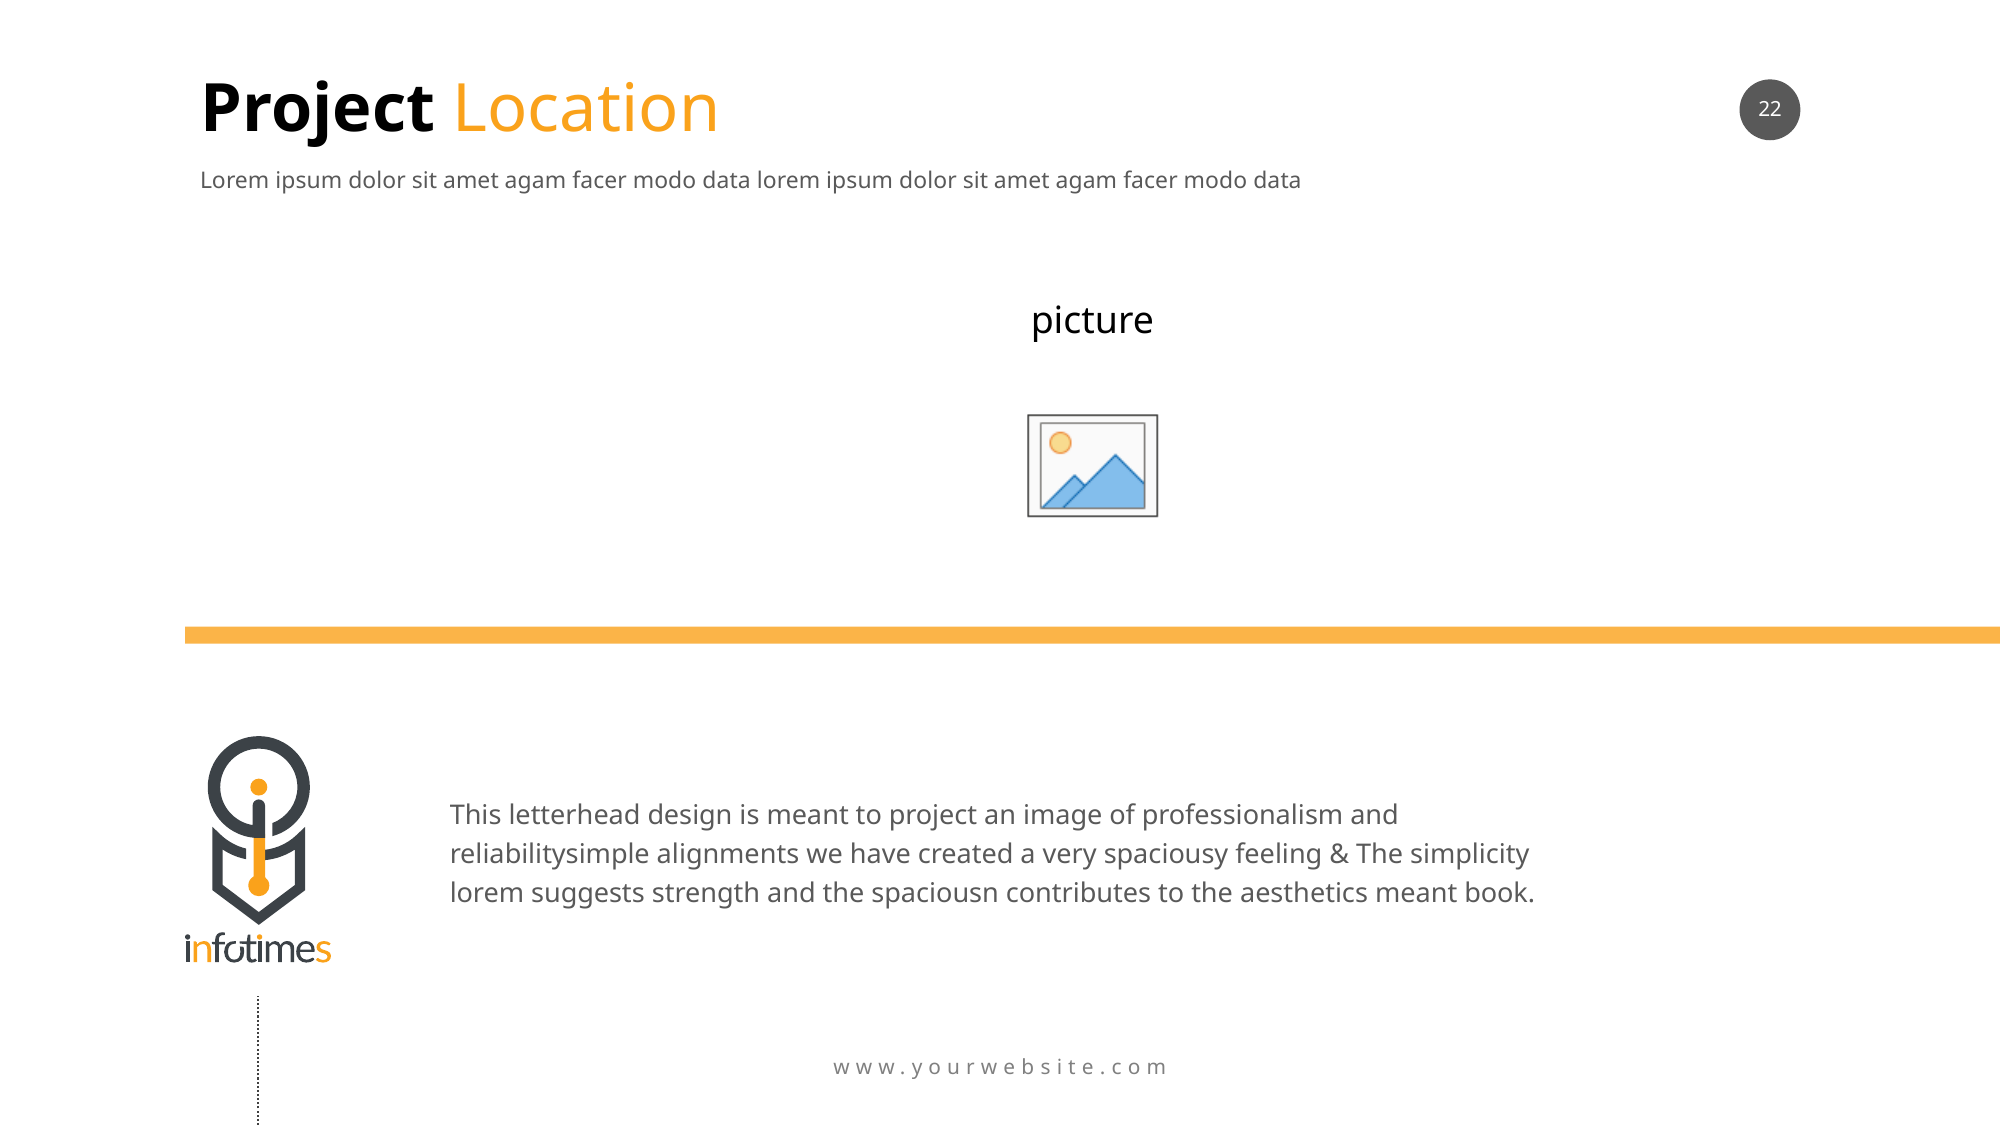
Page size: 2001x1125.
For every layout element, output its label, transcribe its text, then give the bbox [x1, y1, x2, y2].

title Project Location [185, 54, 1815, 161]
picture [185, 736, 332, 963]
footer www.yourwebsite.com [777, 1037, 1223, 1098]
picture [185, 288, 2000, 644]
list Lorem ipsum dolor sit amet agam facer modo data lorem ipsum dolor sit amet agam facer modo data [185, 161, 1815, 205]
text_box This letterhead design is meant to project an image of professionalism and reliabilitysimple alignments we have created a very spaciousy feeling & The simplicity lorem suggests strength and the spaciousn contributes to the aesthetics meant book. [449, 784, 1569, 914]
